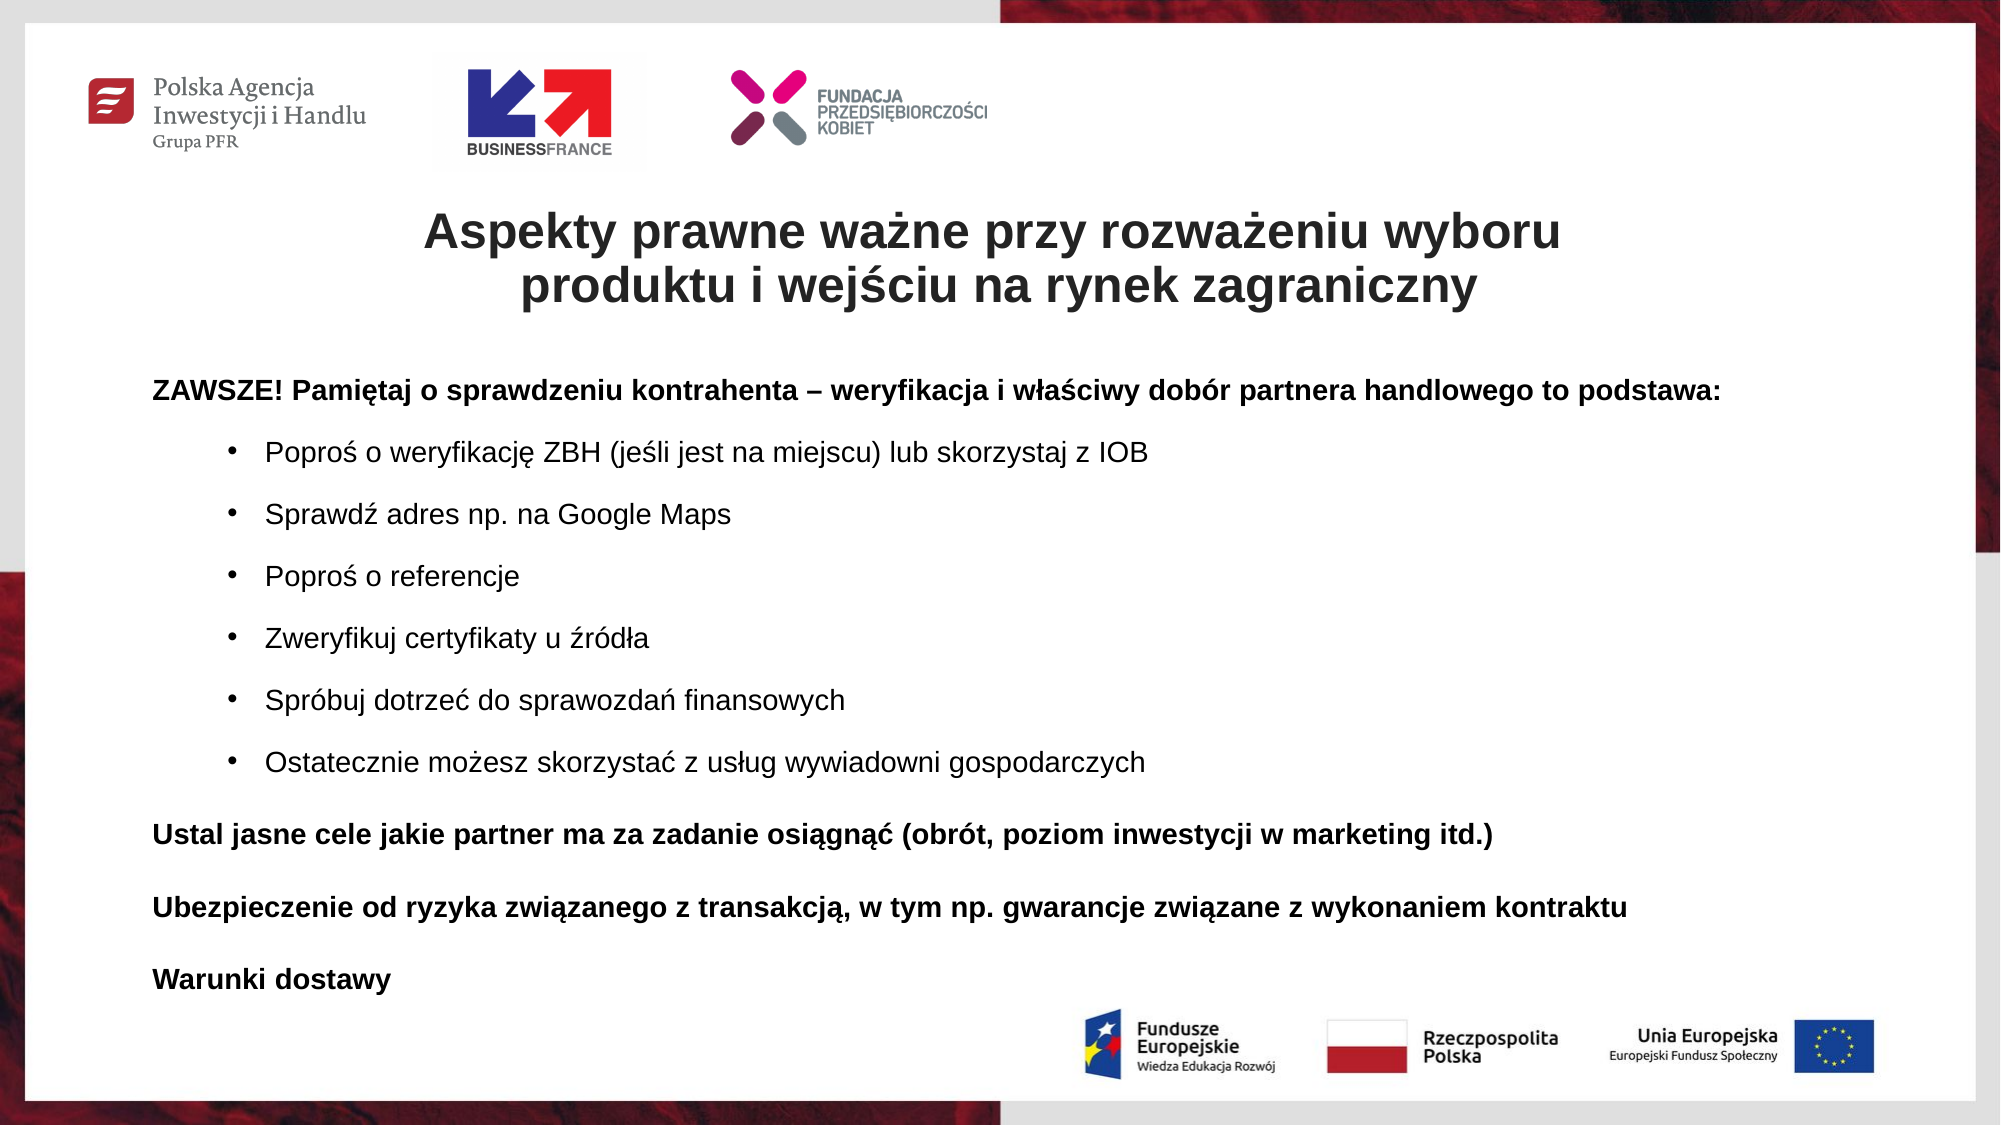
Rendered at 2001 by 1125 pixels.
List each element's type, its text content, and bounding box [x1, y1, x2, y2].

picture [0, 0, 2001, 1125]
list ZAWSZE! Pamiętaj o sprawdzeniu kontrahenta – weryfikacja i właściwy dobór partnera handlowego to podstawa: Poproś o weryfikację ZBH (jeśli jest na miejscu) lub skorzystaj z IOB Sprawdź adres np. na Google Maps Poproś o referencje Zweryfikuj certyfikaty u źródła Spróbuj dotrzeć do sprawozdań finansowych Ostatecznie możesz skorzystać z usług wywiadowni gospodarczych Ustal jasne cele jakie partner ma za zadanie osiągnąć (obrót, poziom inwestycji w marketing itd.) Ubezpieczenie od ryzyka związanego z transakcją, w tym np. gwarancje związane z wykonaniem kontraktu Warunki dostawy [137, 307, 1863, 1022]
title Aspekty prawne ważne przy rozważeniu wyboru produktu i wejściu na rynek zagraniczny [157, 171, 1843, 307]
